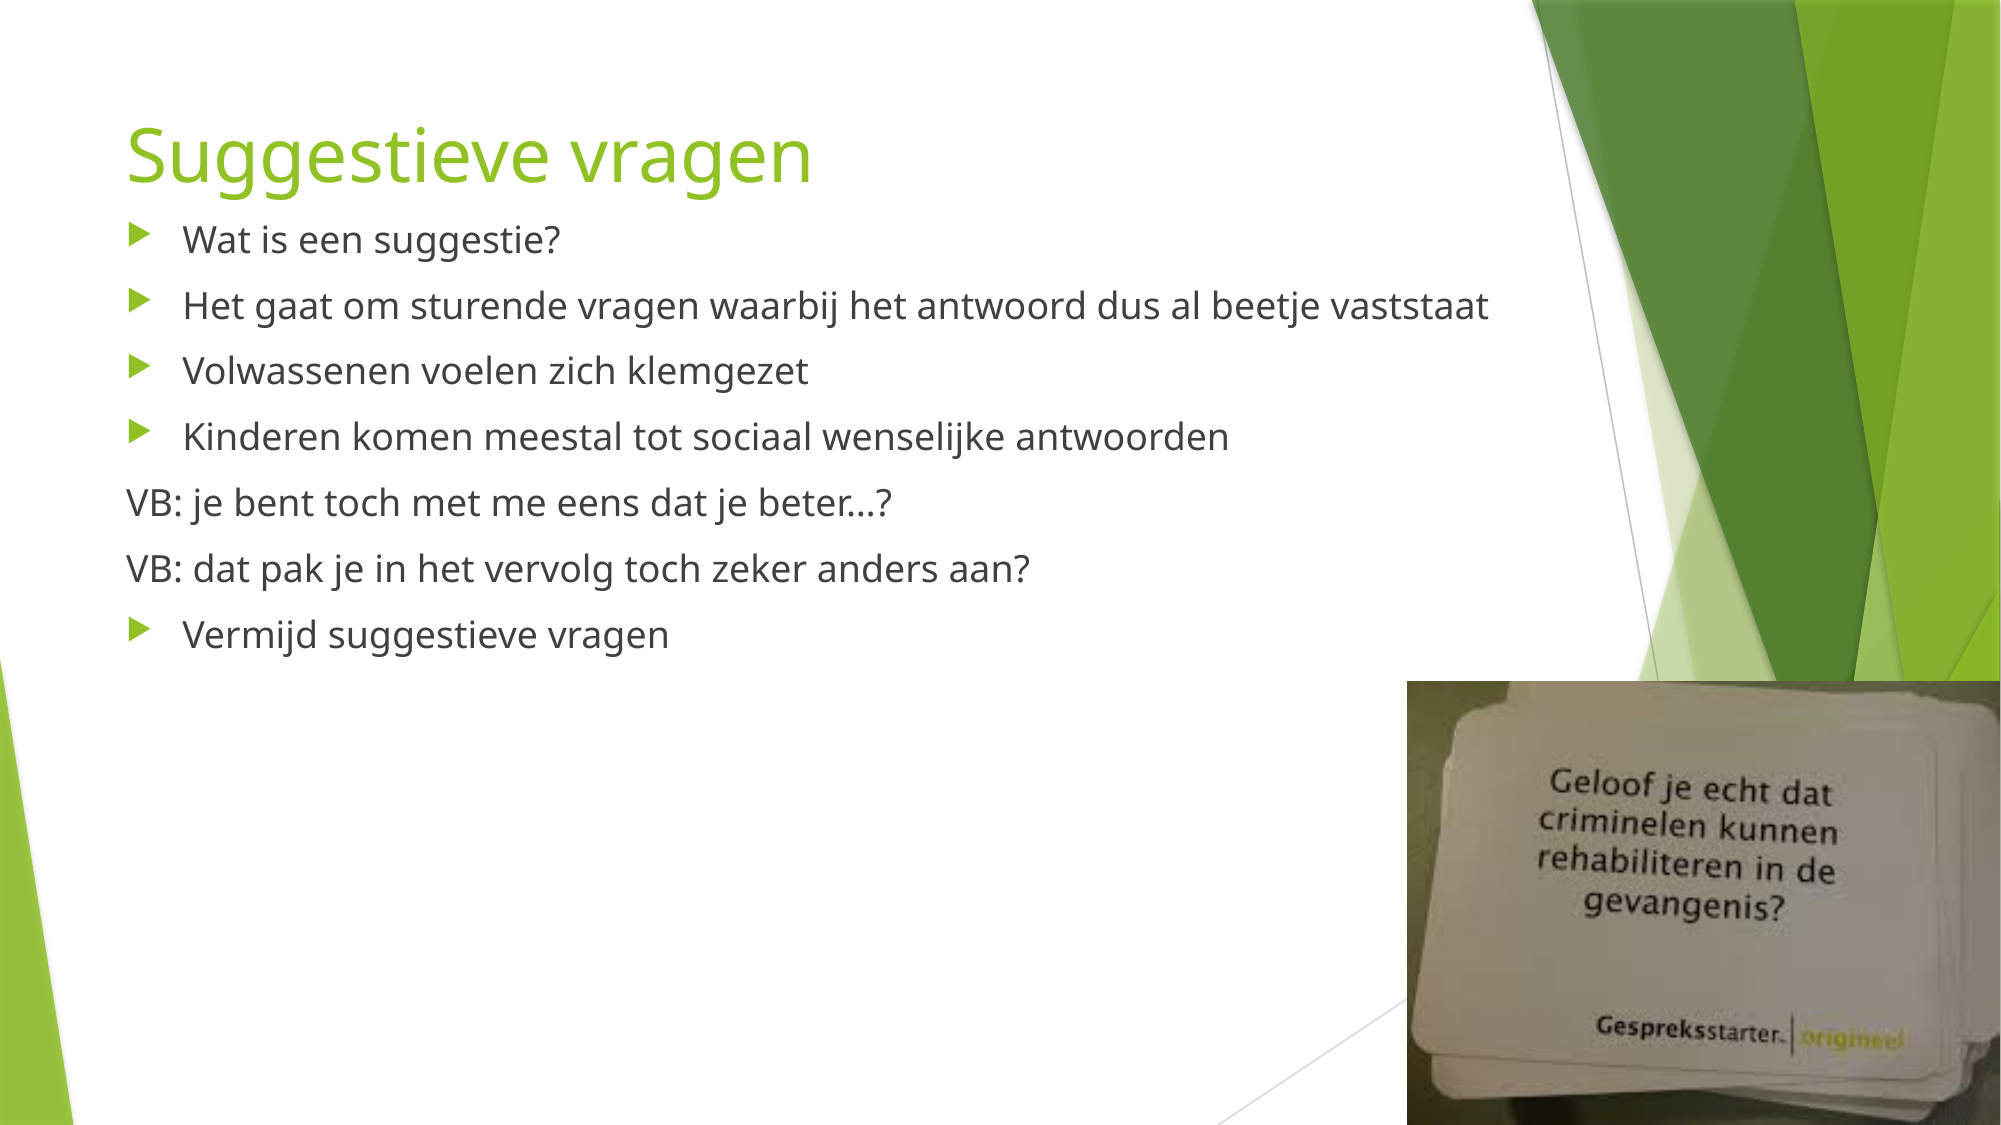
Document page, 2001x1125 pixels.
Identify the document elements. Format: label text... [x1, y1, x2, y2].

picture [1407, 680, 2000, 1125]
list Wat is een suggestie? Het gaat om sturende vragen waarbij het antwoord dus al beetje vaststaat Volwassenen voelen zich klemgezet Kinderen komen meestal tot sociaal wenselijke antwoorden VB: je bent toch met me eens dat je beter…? VB: dat pak je in het vervolg toch zeker anders aan? Vermijd suggestieve vragen [111, 208, 1522, 845]
title Suggestieve vragen [111, 99, 1522, 208]
